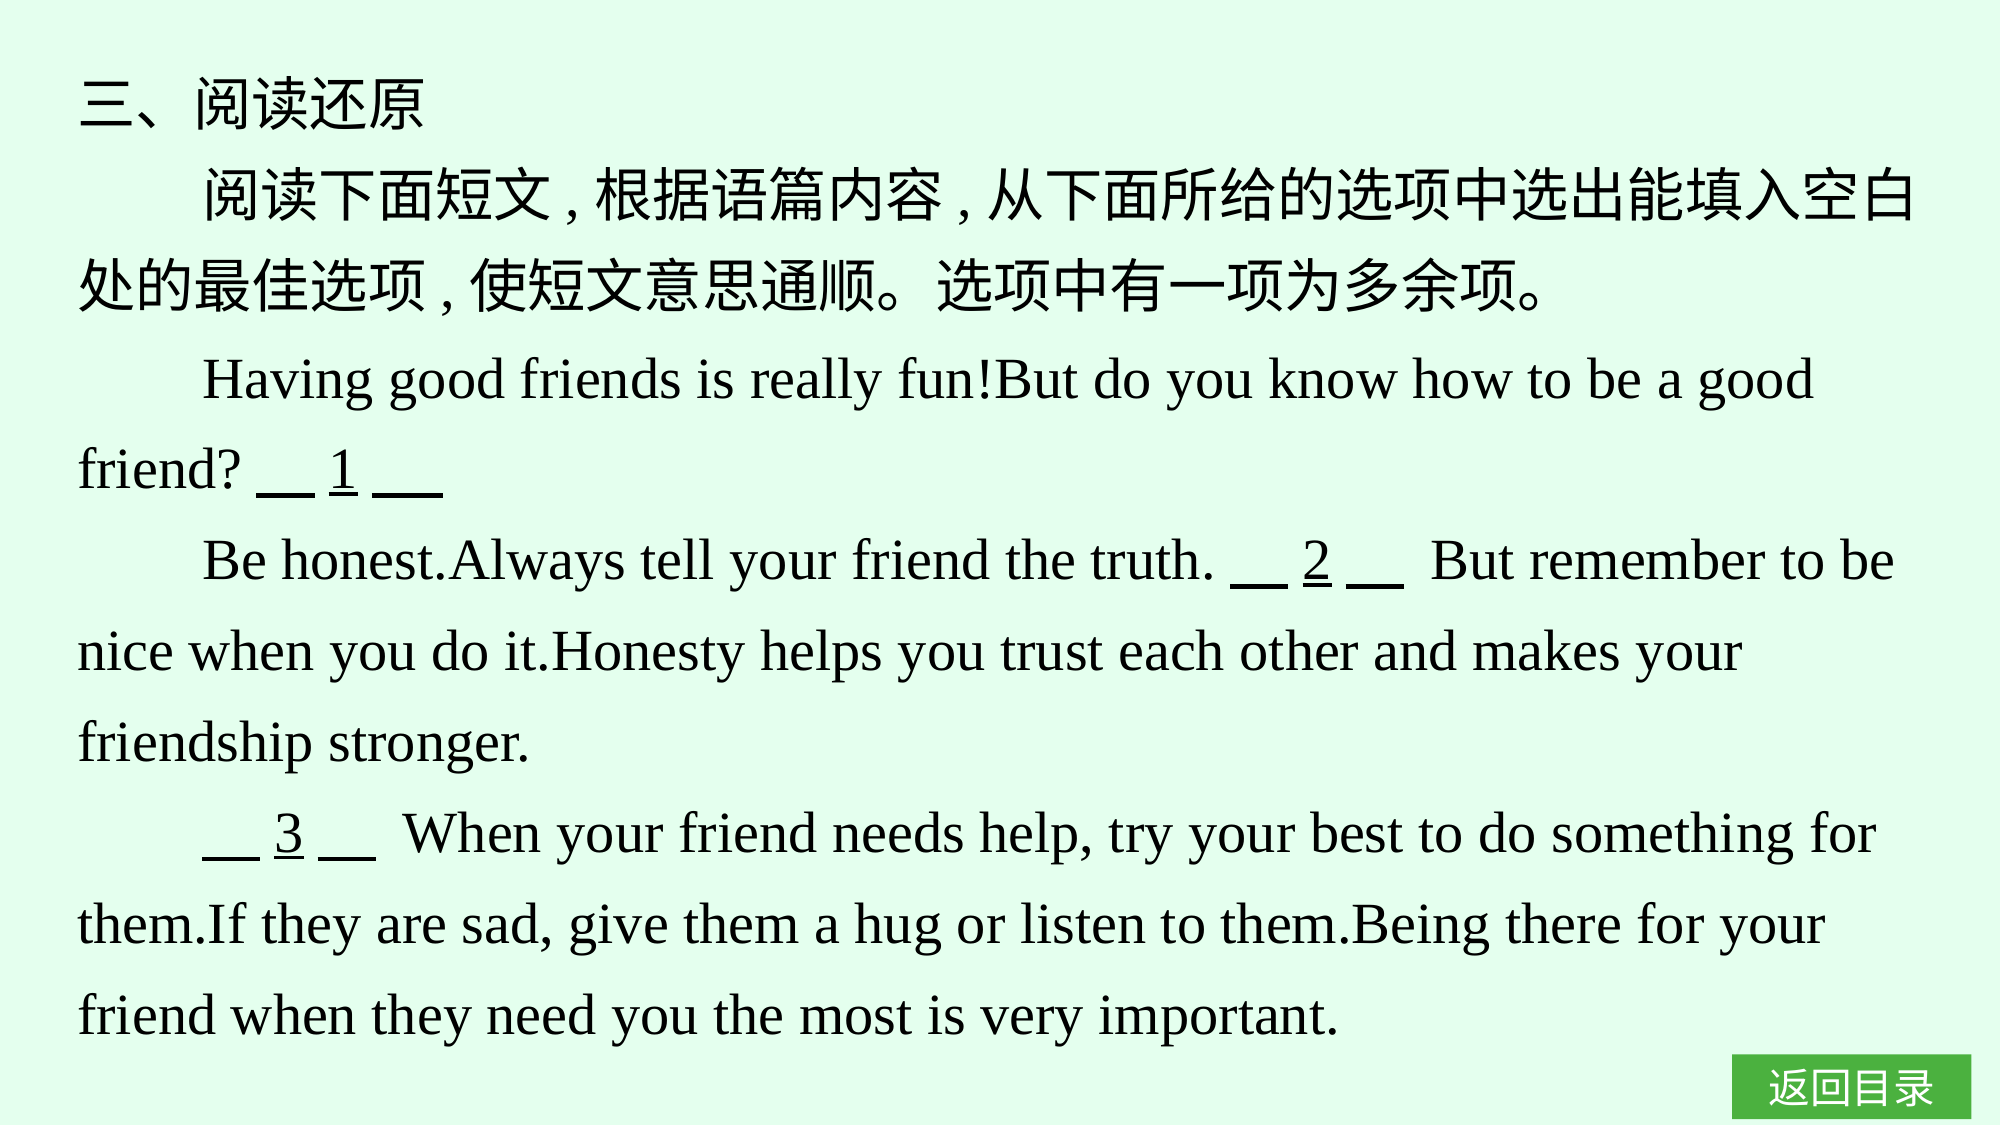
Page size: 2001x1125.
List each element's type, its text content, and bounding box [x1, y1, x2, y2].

text_box 三、阅读还原 阅读下面短文,根据语篇内容,从下面所给的选项中选出能填入空白处的最佳选项,使短文意思通顺。选项中有一项为多余项。 Having good friends is really fun!But do you know how to be a good friend? 1 Be honest.Always tell your friend the truth. 2 But remember to be nice when you do it.Honesty helps you trust each other and makes your friendship stronger. 3 When your friend needs help, try your best to do something for them.If they are sad, give them a hug or listen to them.Being there for your friend when they need you the most is very important. [62, 38, 1938, 1054]
